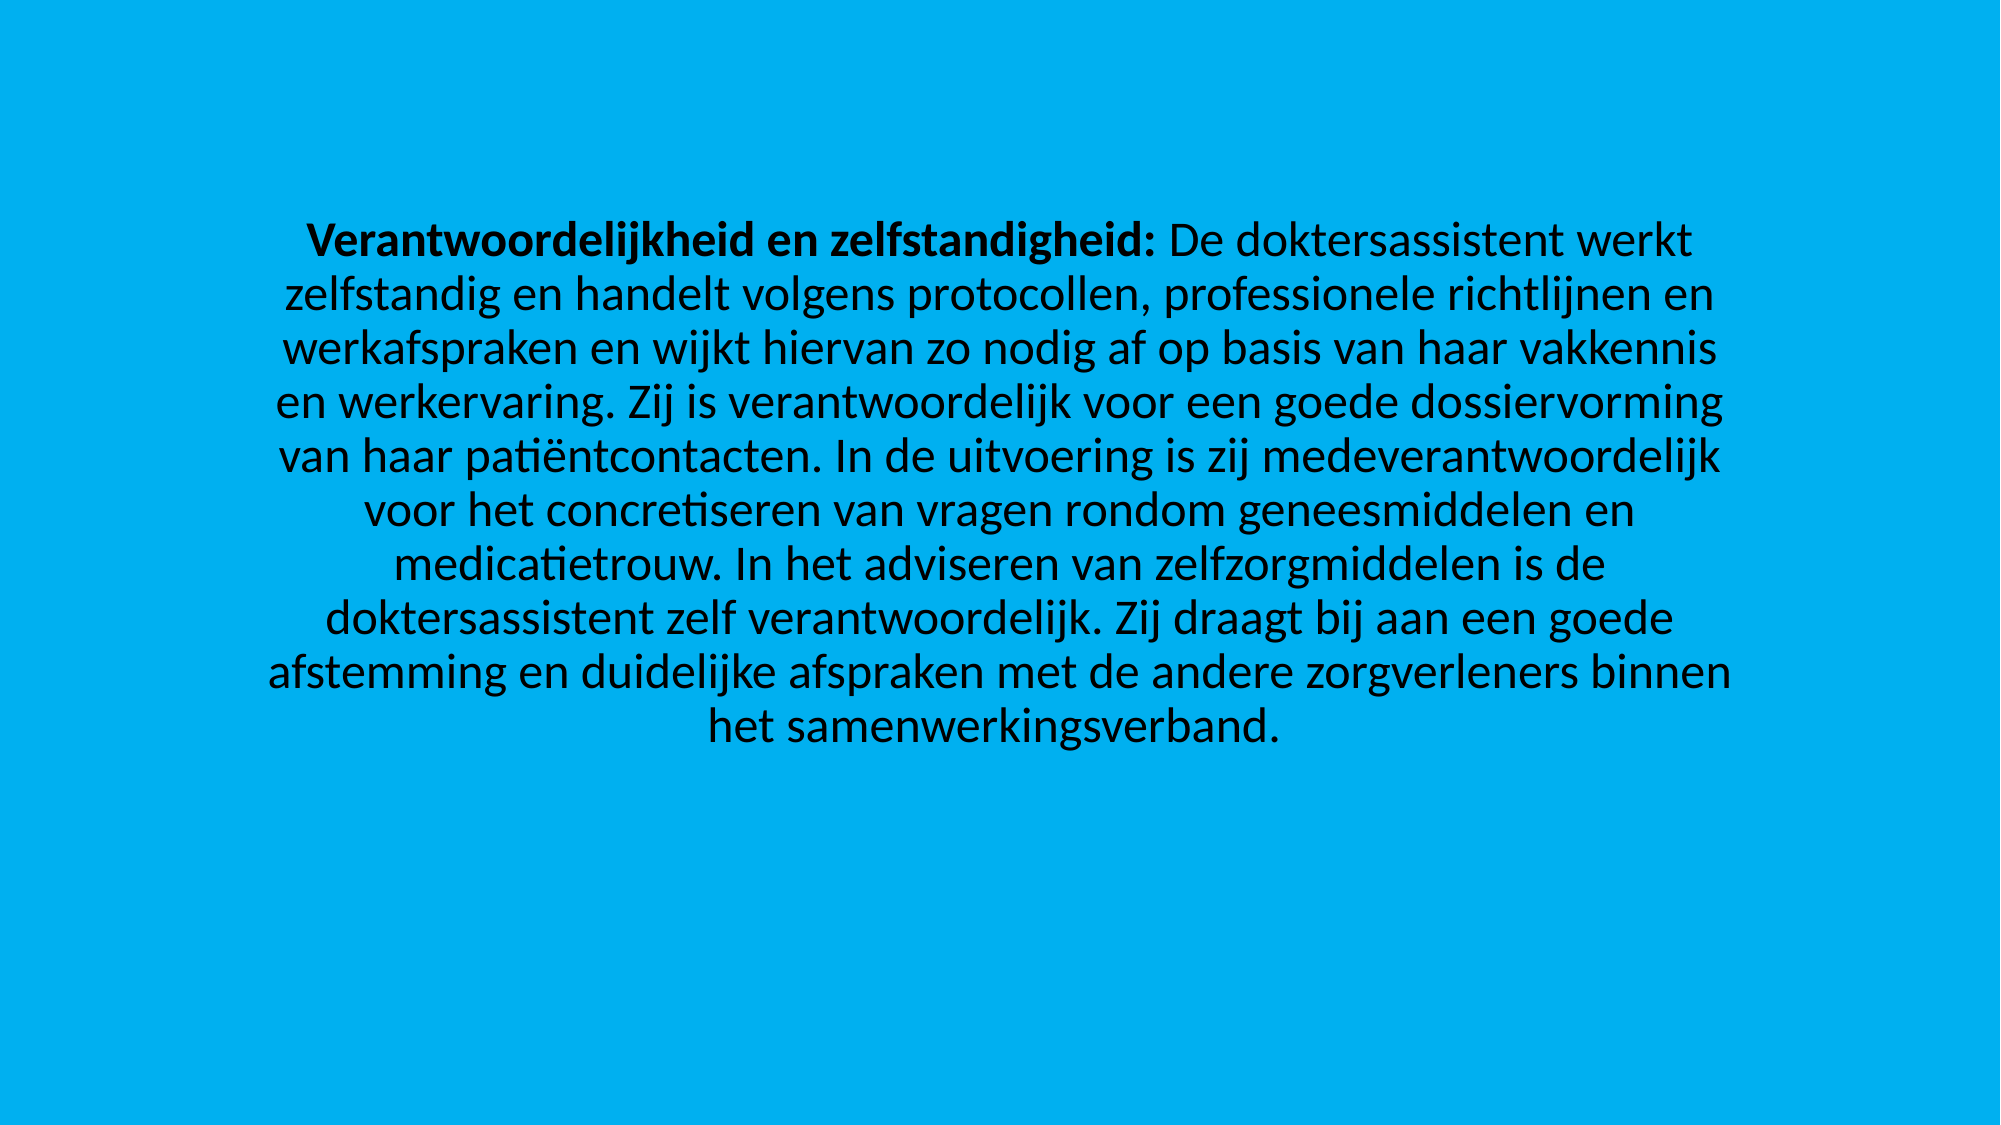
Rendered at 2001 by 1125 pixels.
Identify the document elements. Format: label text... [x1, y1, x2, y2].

subtitle Verantwoordelijkheid en zelfstandigheid: De doktersassistent werkt zelfstandig en handelt volgens protocollen, professionele richtlijnen en werkafspraken en wijkt hiervan zo nodig af op basis van haar vakkennis en werkervaring. Zij is verantwoordelijk voor een goede dossiervorming van haar patiëntcontacten. In de uitvoering is zij medeverantwoordelijk voor het concretiseren van vragen rondom geneesmiddelen en medicatietrouw. In het adviseren van zelfzorgmiddelen is de doktersassistent zelf verantwoordelijk. Zij draagt bij aan een goede afstemming en duidelijke afspraken met de andere zorgverleners binnen het samenwerkingsverband. [249, 205, 1750, 1083]
